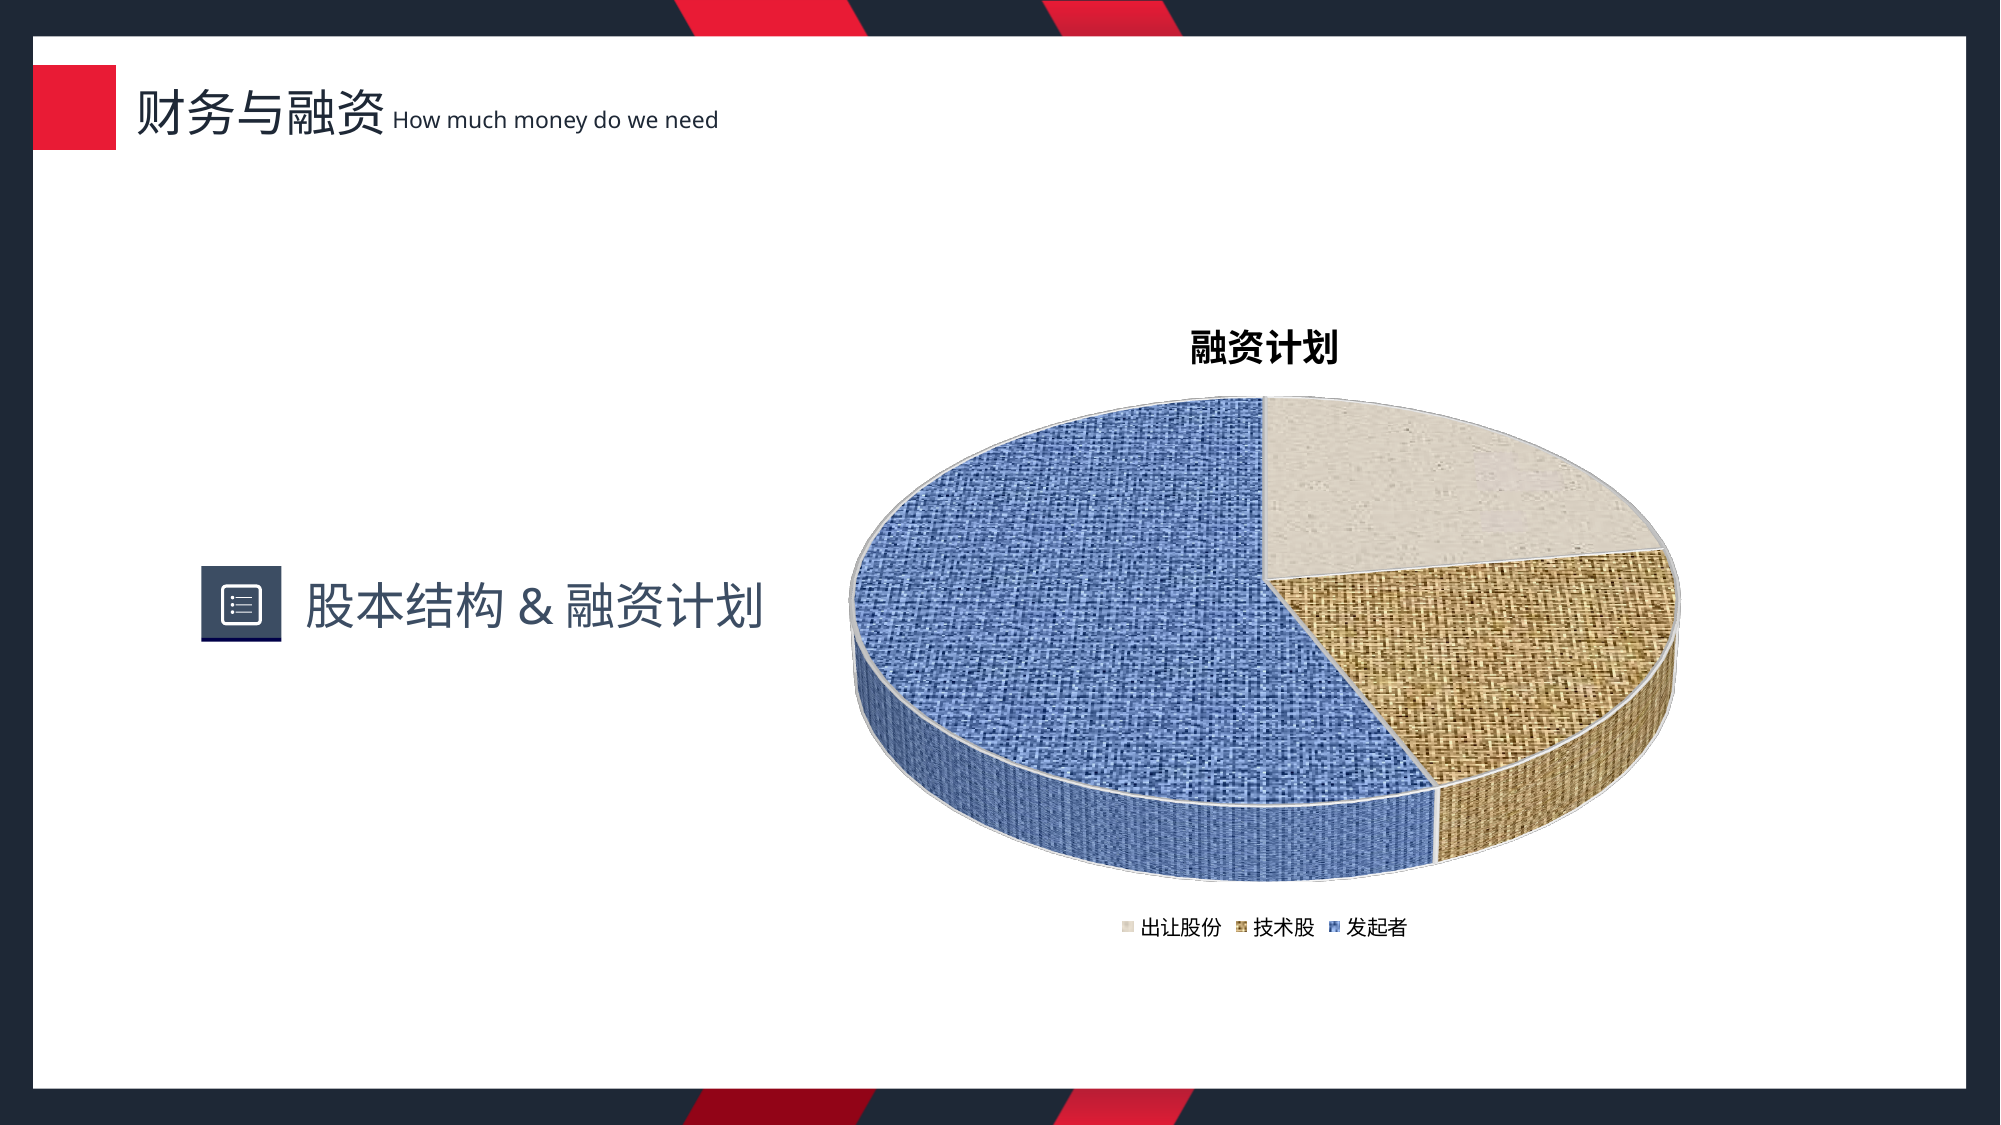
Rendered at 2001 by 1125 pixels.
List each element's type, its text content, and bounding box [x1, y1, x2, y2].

text_box 股本结构&融资计划 [290, 566, 664, 642]
chart [768, 285, 1762, 948]
text_box How much money do we need [377, 97, 664, 141]
picture [664, 0, 1381, 1125]
text_box [32, 35, 664, 1090]
text_box [32, 64, 117, 151]
text_box [1381, 35, 1967, 1090]
text_box 财务与融资 [121, 74, 402, 149]
text_box [1381, 0, 2000, 1125]
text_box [201, 566, 282, 642]
text_box [0, 0, 664, 1125]
